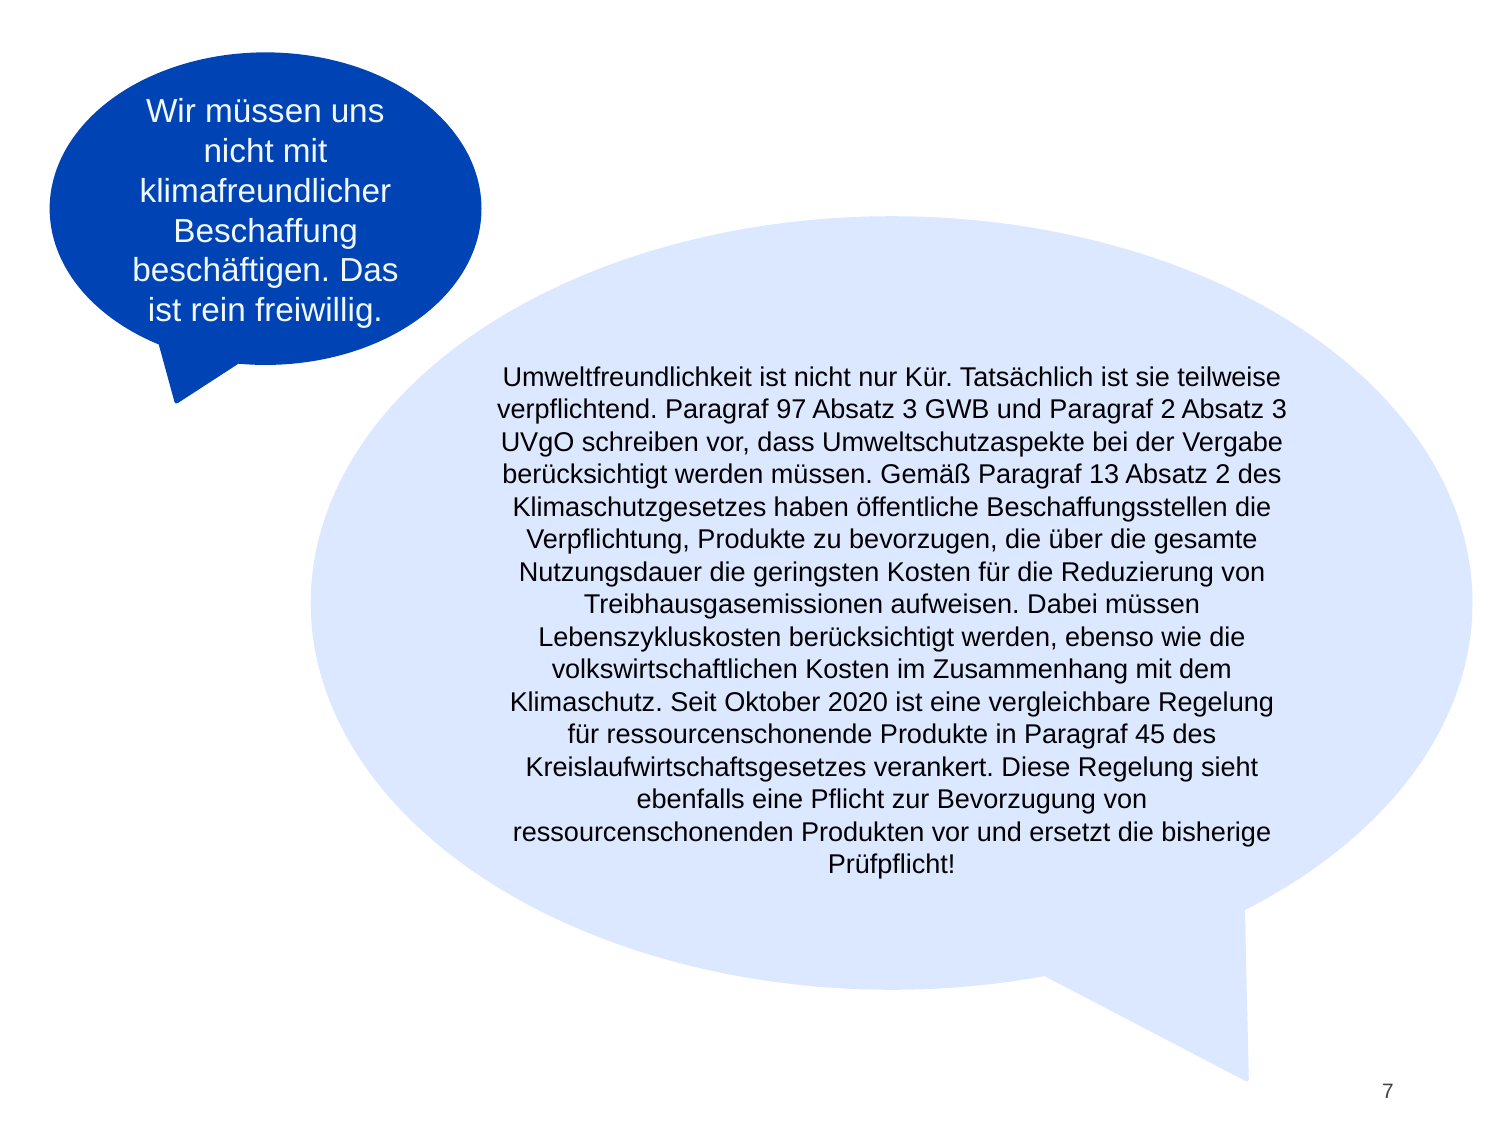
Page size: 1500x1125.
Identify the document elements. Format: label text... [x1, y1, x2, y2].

title Argumente 9 [106, 71, 1103, 219]
text_box Umweltfreundlichkeit ist nicht nur Kür. Tatsächlich ist sie teilweise verpflichtend. Paragraf 97 Absatz 3 GWB und Paragraf 2 Absatz 3 UVgO schreiben vor, dass Umweltschutzaspekte bei der Vergabe berücksichtigt werden müssen. Gemäß Paragraf 13 Absatz 2 des Klimaschutzgesetzes haben öffentliche Beschaffungsstellen die Verpflichtung, Produkte zu bevorzugen, die über die gesamte Nutzungsdauer die geringsten Kosten für die Reduzierung von Treibhausgasemissionen aufweisen. Dabei müssen Lebenszykluskosten berücksichtigt werden, ebenso wie die volkswirtschaftlichen Kosten im Zusammenhang mit dem Klimaschutz. Seit Oktober 2020 ist eine vergleichbare Regelung für ressourcenschonende Produkte in Paragraf 45 des Kreislaufwirtschaftsgesetzes verankert. Diese Regelung sieht ebenfalls eine Pflicht zur Bevorzugung von ressourcenschonenden Produkten vor und ersetzt die bisherige Prüfpflicht! [310, 219, 1473, 1082]
text_box Wir müssen uns nicht mit klimafreundlicher Beschaffung beschäftigen. Das ist rein freiwillig. [163, 52, 368, 71]
text_box Wir müssen uns nicht mit klimafreundlicher Beschaffung beschäftigen. Das ist rein freiwillig. [49, 103, 482, 404]
